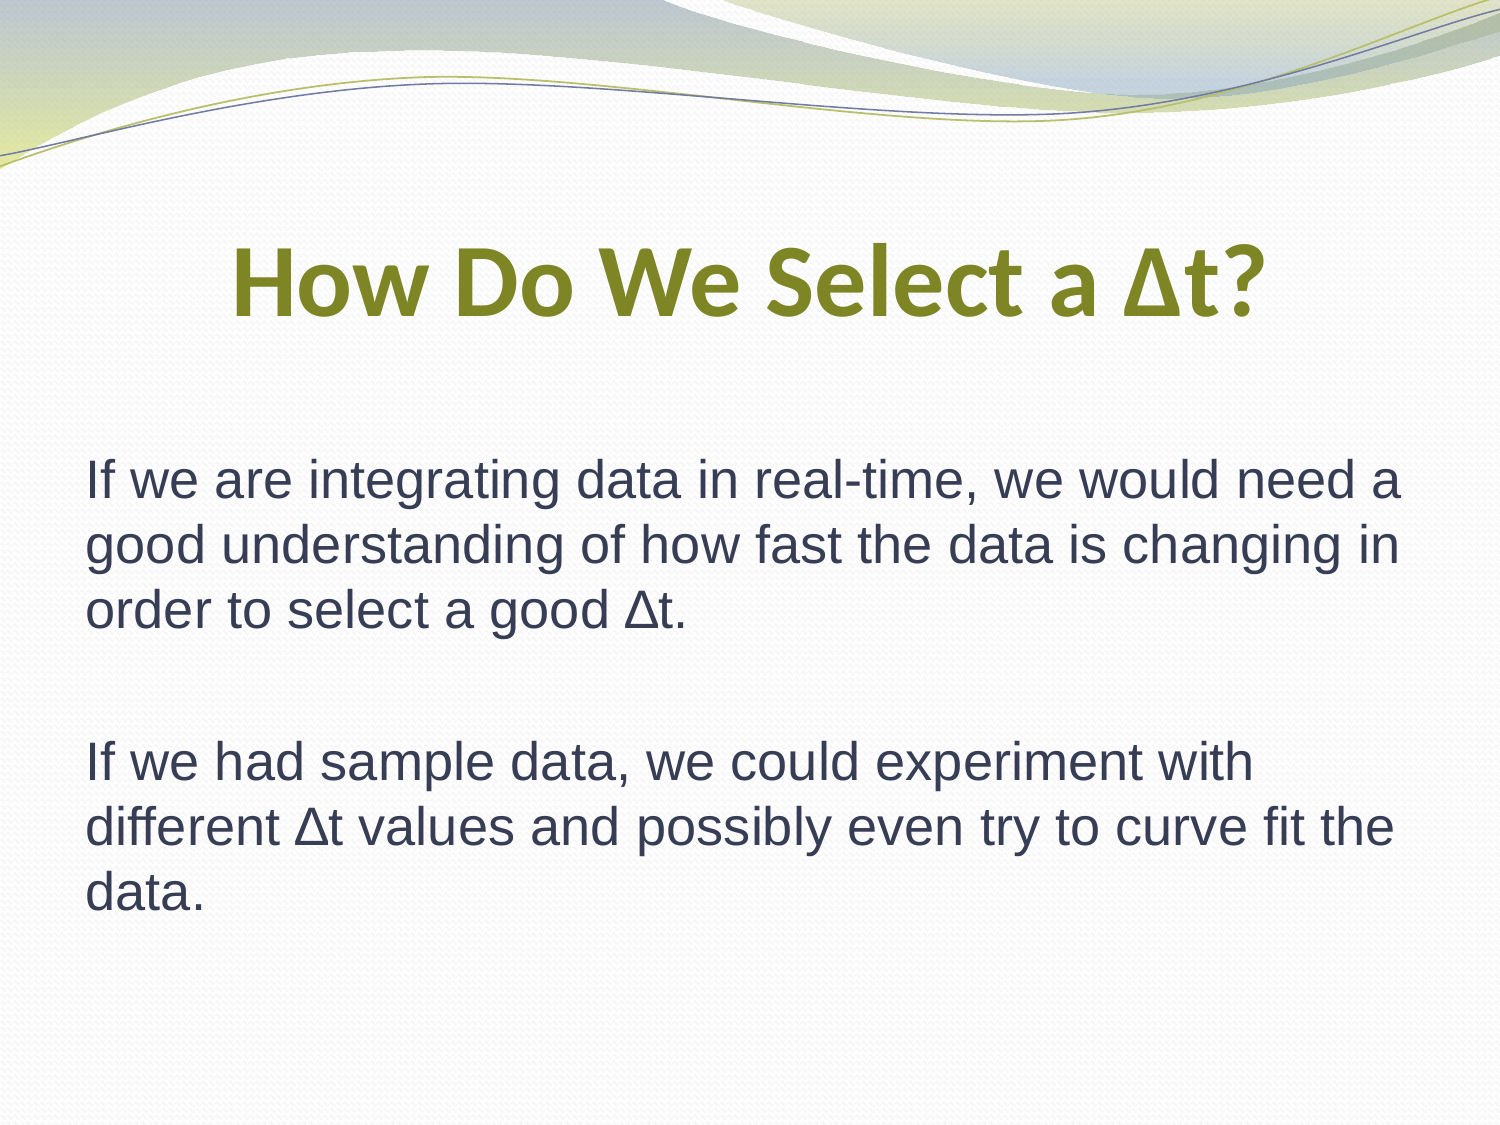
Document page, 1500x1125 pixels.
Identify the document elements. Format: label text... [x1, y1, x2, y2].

title How Do We Select a Δt? [75, 149, 1425, 338]
list If we are integrating data in real-time, we would need a good understanding of how fast the data is changing in order to select a good ∆t. If we had sample data, we could experiment with different ∆t values and possibly even try to curve fit the data. [70, 437, 1421, 1000]
